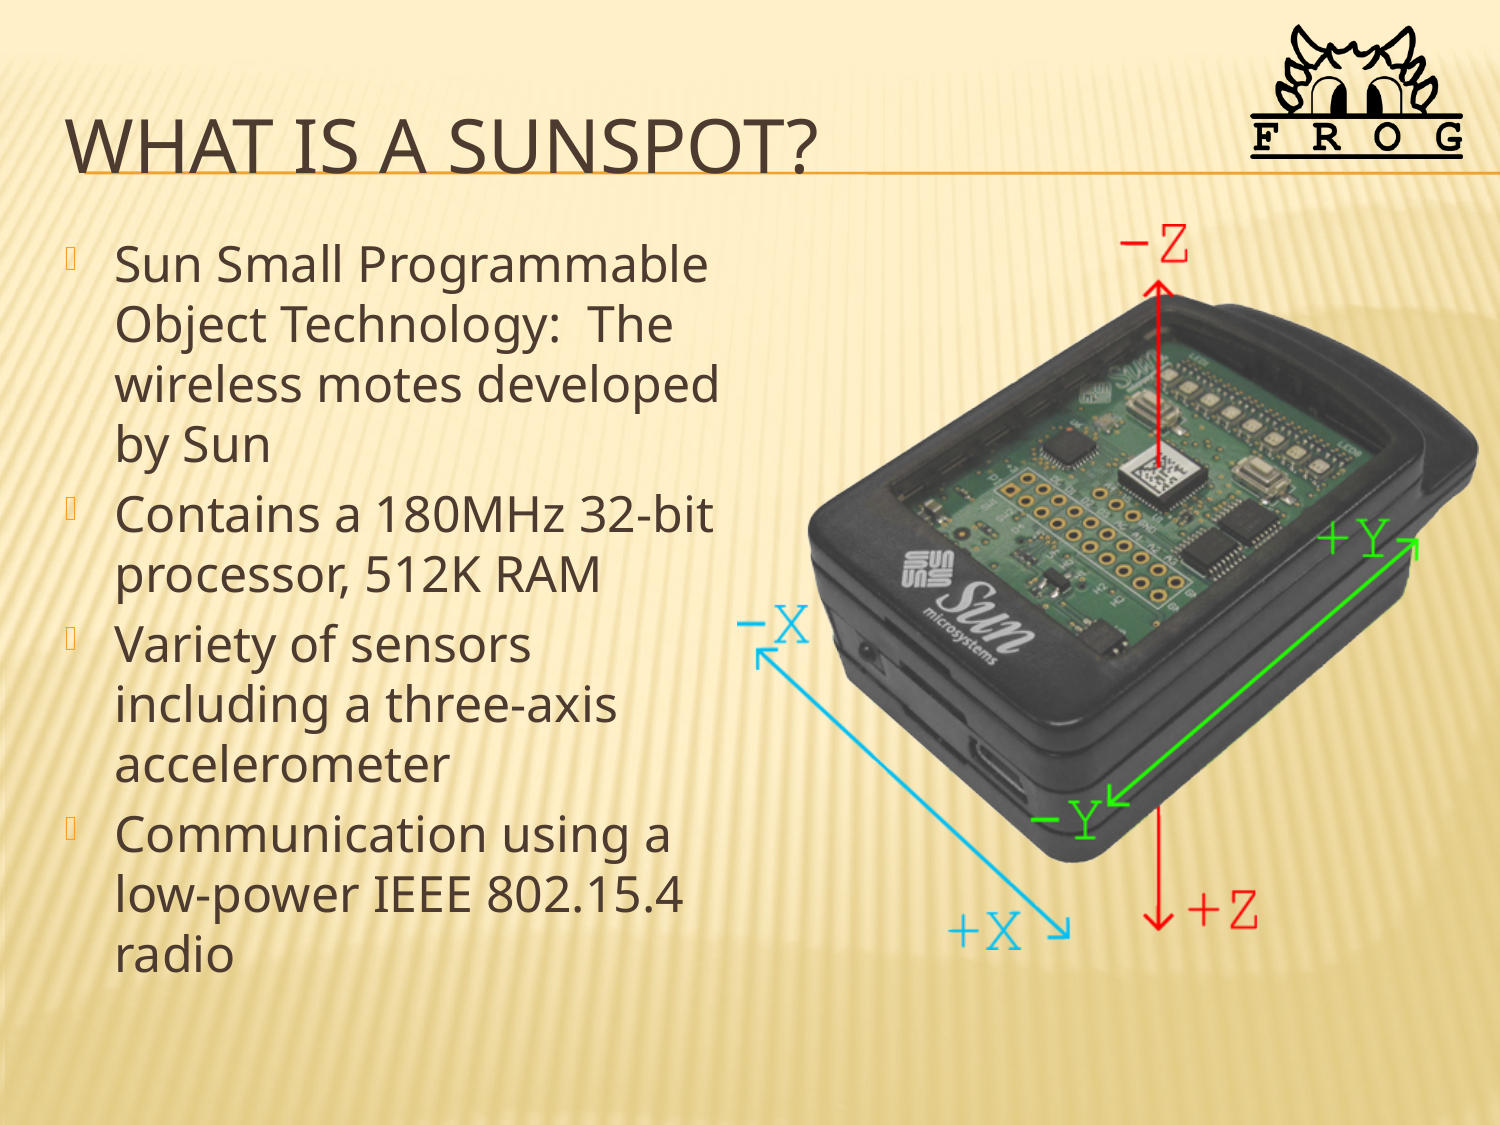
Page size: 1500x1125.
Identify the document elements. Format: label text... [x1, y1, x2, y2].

title What is a sunspot? [50, 75, 1475, 213]
picture [1249, 24, 1463, 159]
list Sun Small Programmable Object Technology: The wireless motes developed by Sun Contains a 180MHz 32-bit processor, 512K RAM Variety of sensors including a three-axis accelerometer Communication using a low-power IEEE 802.15.4 radio [50, 224, 738, 1038]
picture [737, 224, 1479, 951]
